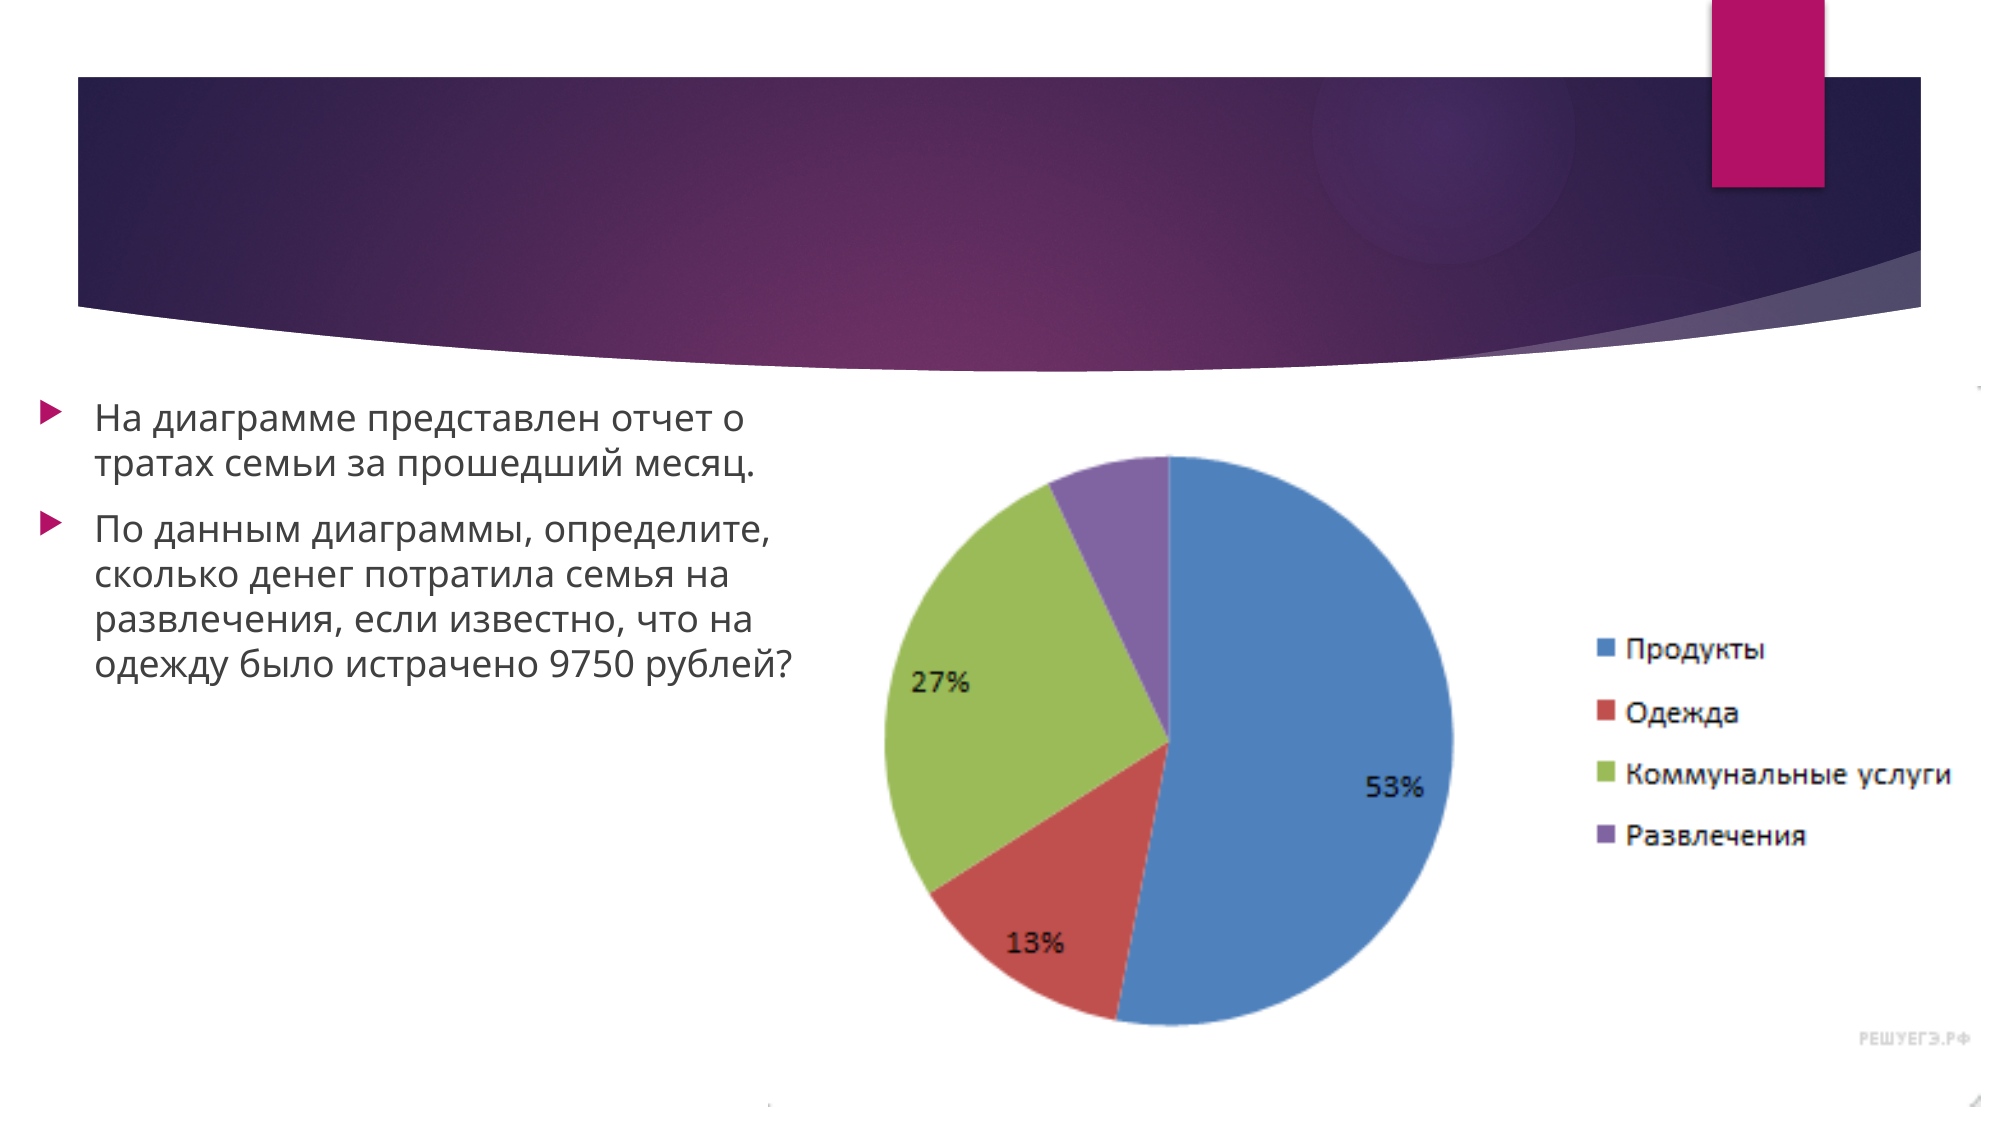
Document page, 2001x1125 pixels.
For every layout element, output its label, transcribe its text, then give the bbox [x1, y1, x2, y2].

list На диаграмме представлен отчет о тратах семьи за прошедший месяц. По данным диаграммы, определите, сколько денег потратила семья на развлечения, если известно, что на одежду было истрачено 9750 рублей? [22, 386, 766, 948]
picture [768, 386, 1981, 1107]
